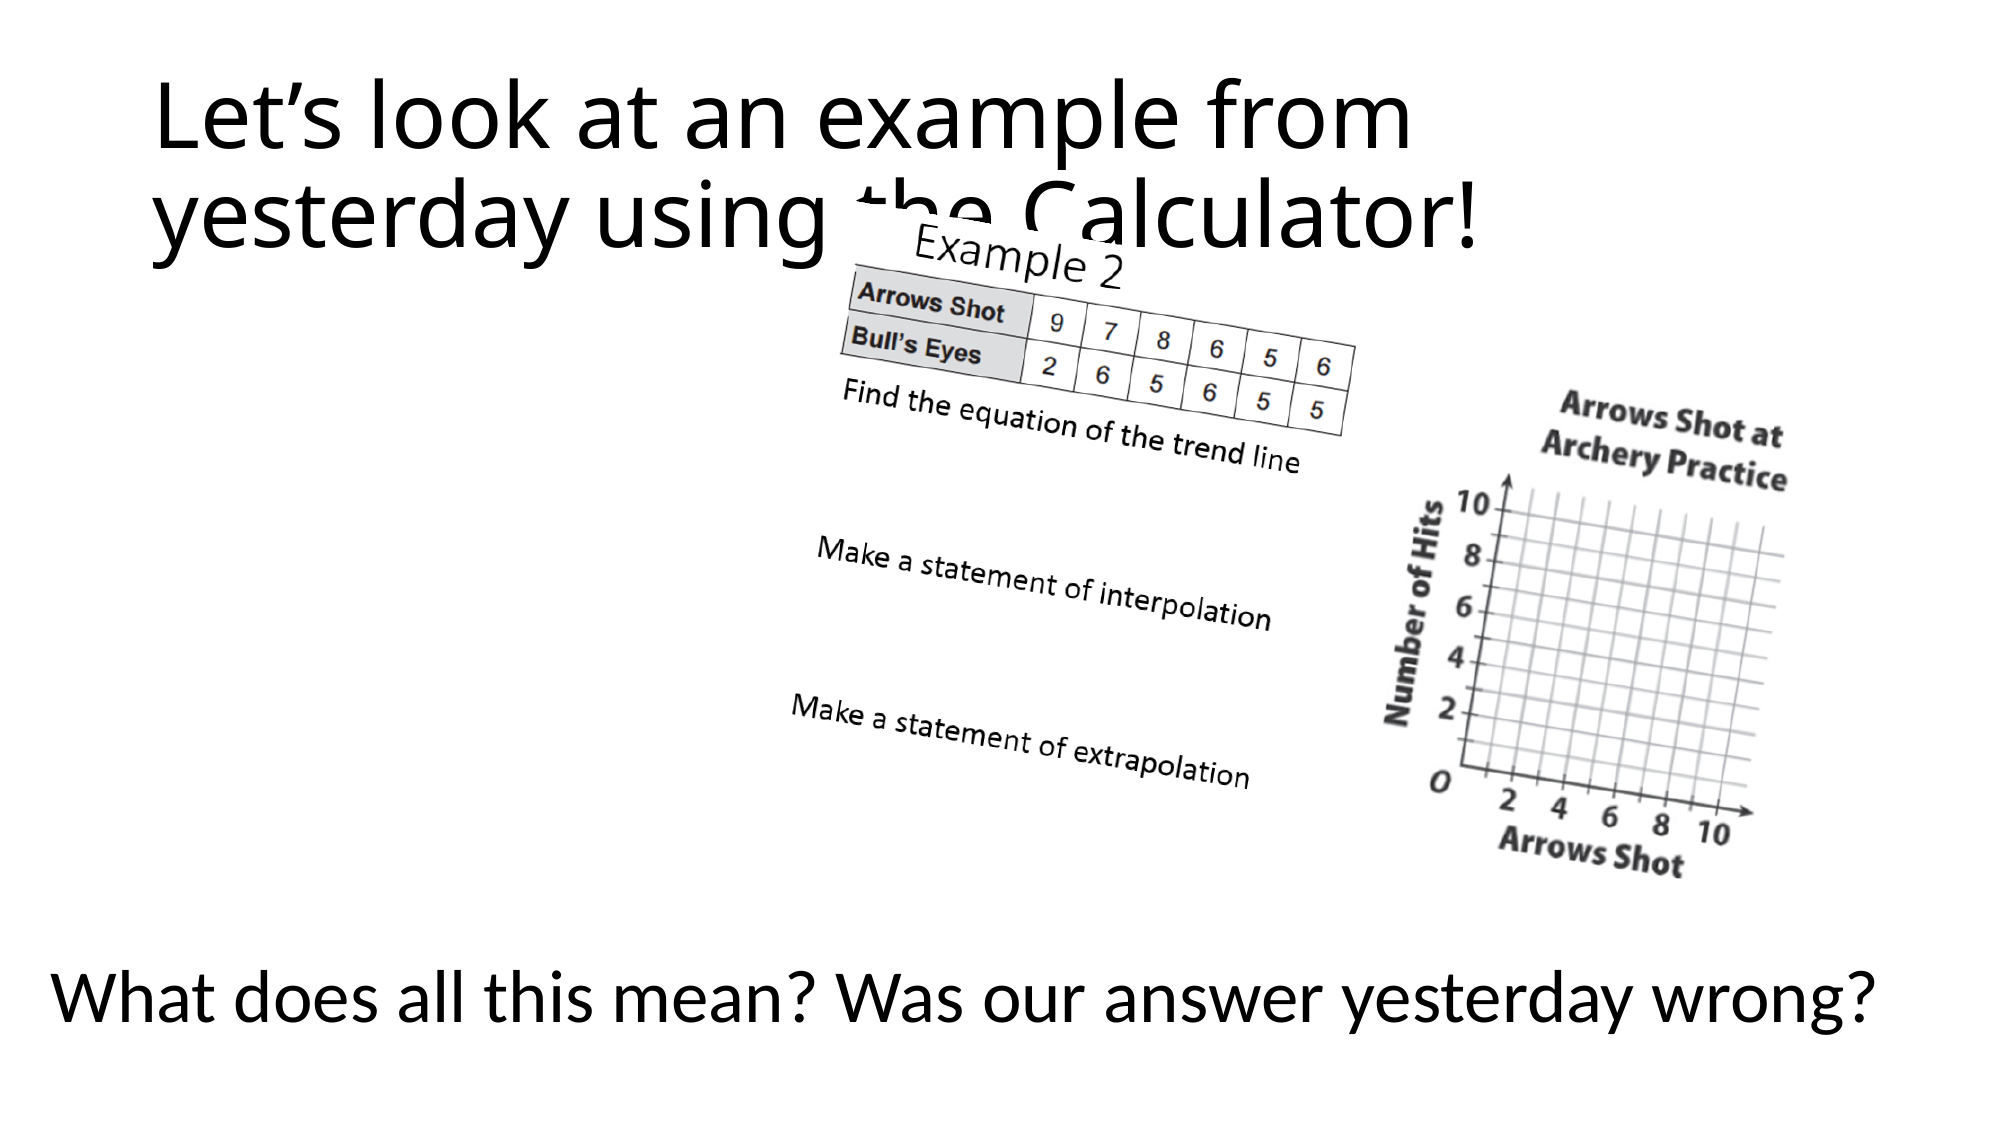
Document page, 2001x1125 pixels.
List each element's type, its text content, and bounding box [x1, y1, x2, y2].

picture [762, 201, 1863, 931]
title Let’s look at an example from yesterday using the Calculator! [137, 59, 1863, 278]
text_box What does all this mean? Was our answer yesterday wrong? [35, 939, 1920, 1045]
